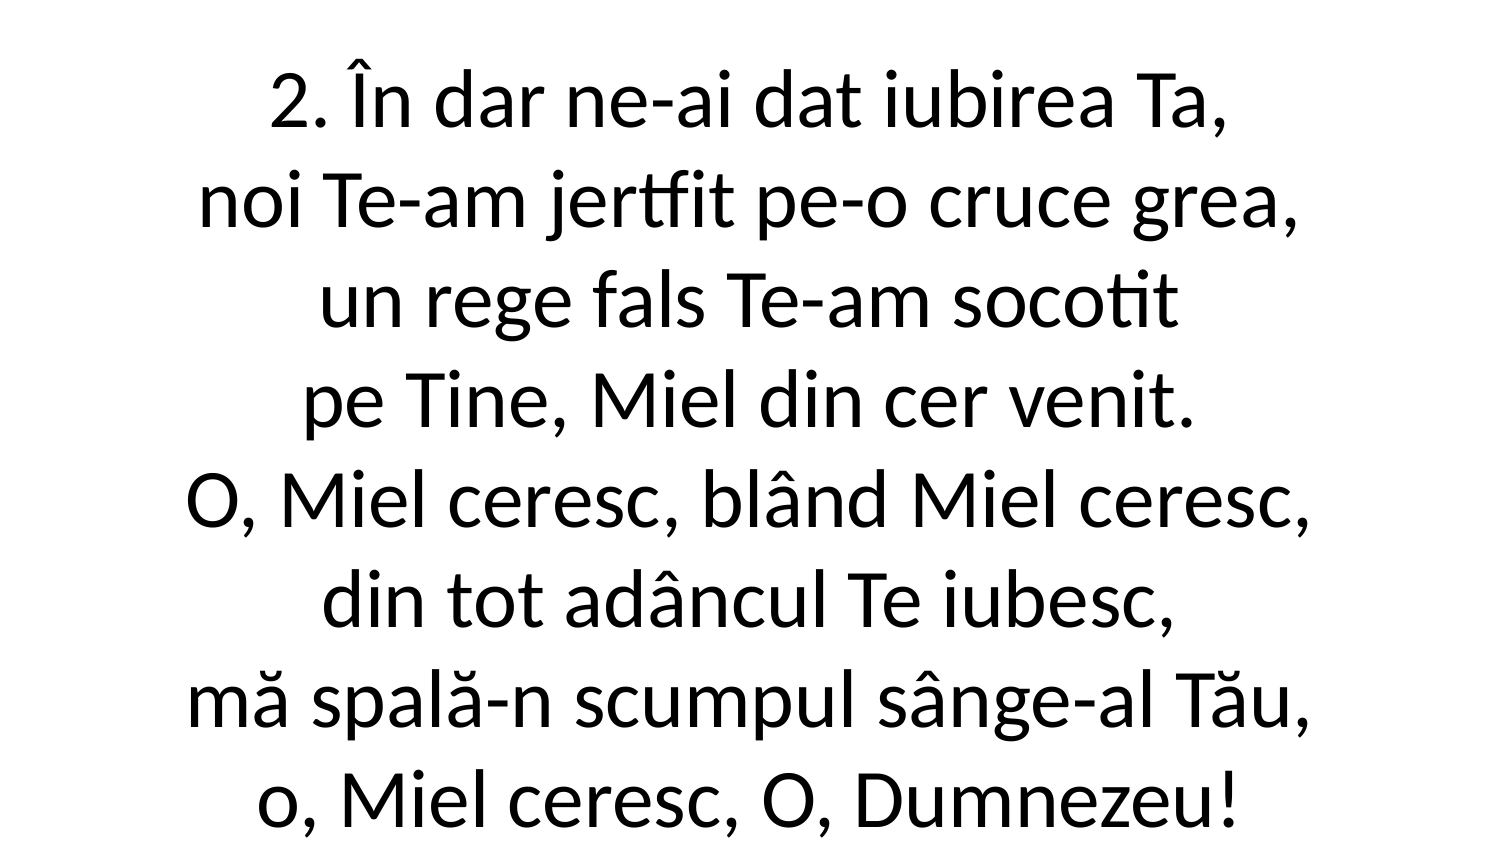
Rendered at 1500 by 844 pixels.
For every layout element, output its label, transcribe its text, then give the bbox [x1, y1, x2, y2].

text_box 2. În dar ne-ai dat iubirea Ta, noi Te-am jertfit pe-o cruce grea, un rege fals Te-am socotit pe Tine, Miel din cer venit. O, Miel ceresc, blând Miel ceresc, din tot adâncul Te iubesc, mă spală-n scumpul sânge-al Tău, o, Miel ceresc, O, Dumnezeu! [170, 0, 1330, 844]
